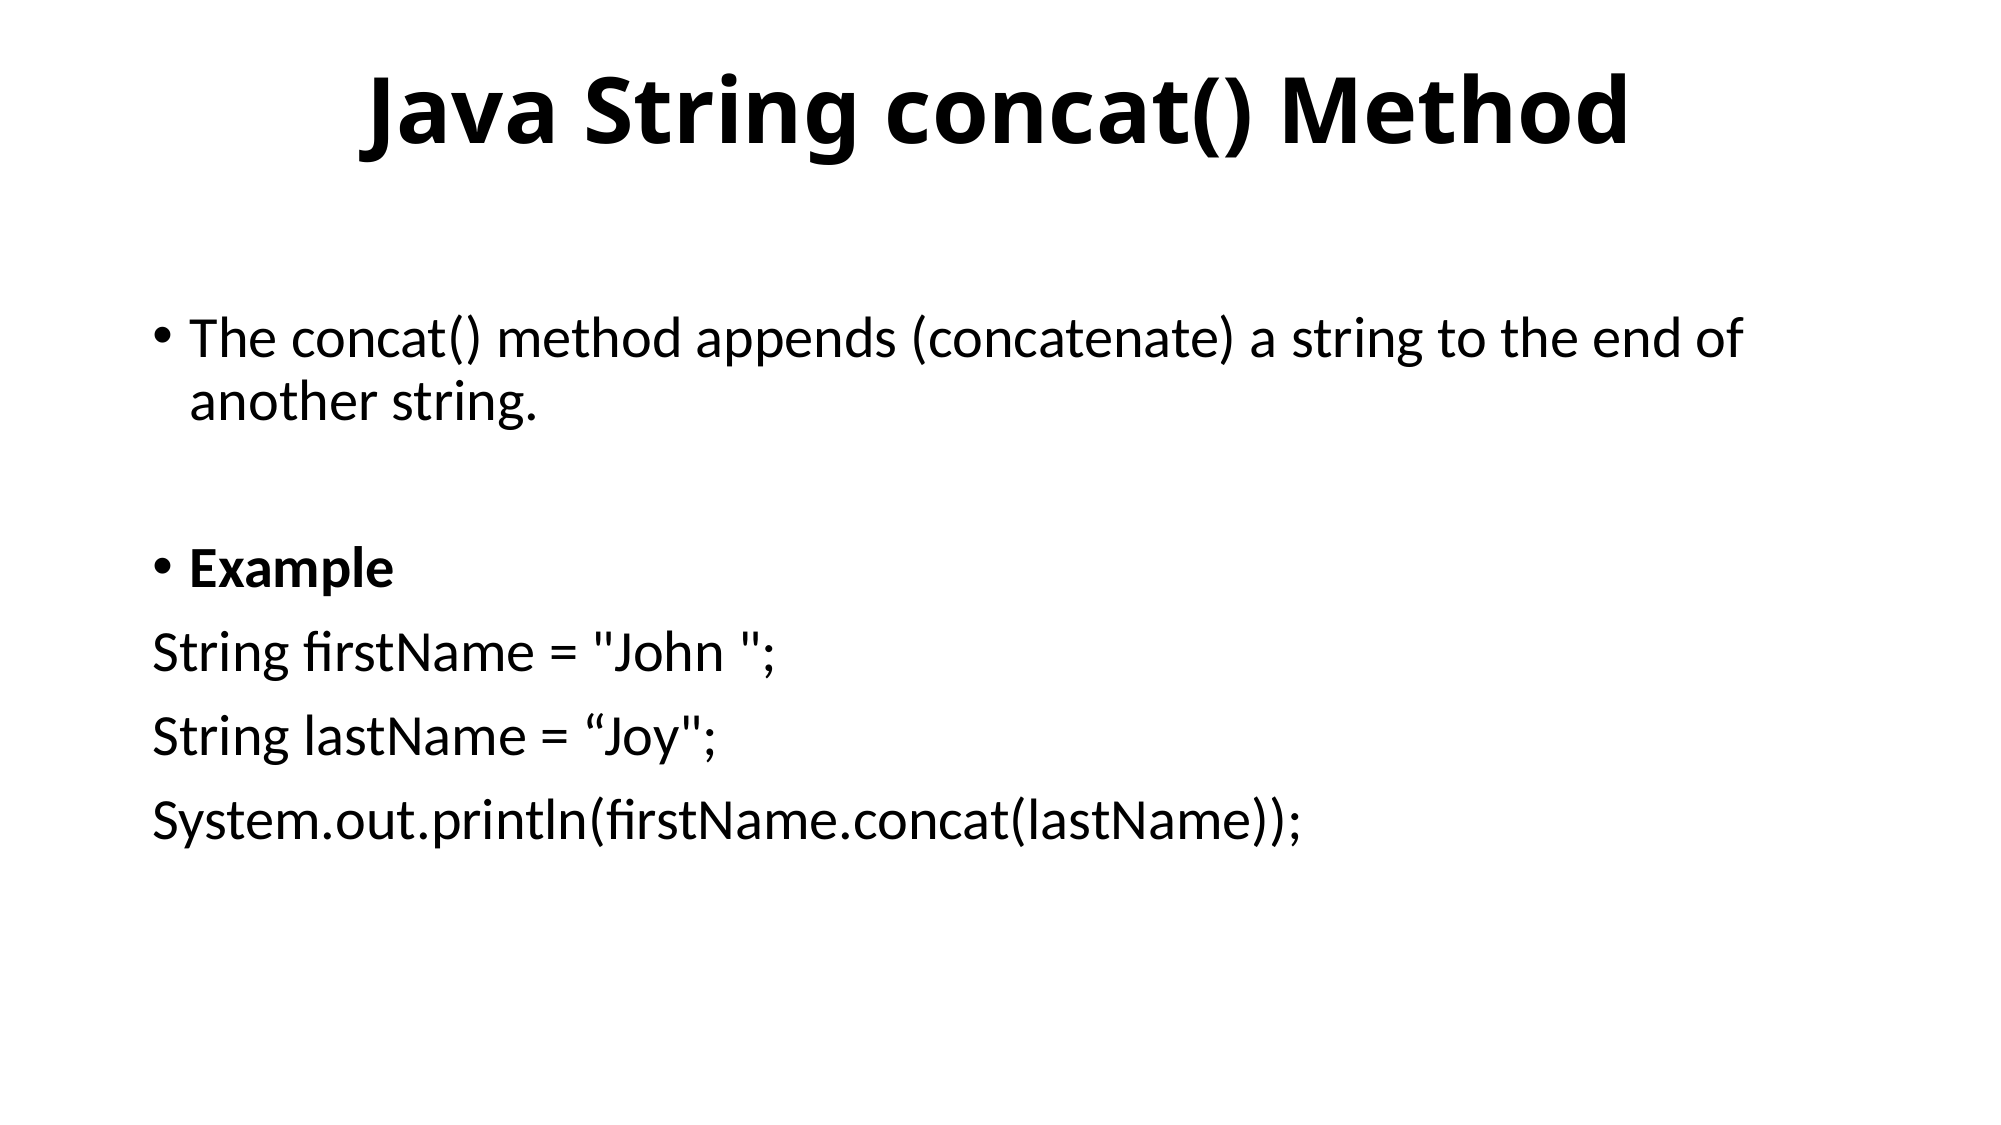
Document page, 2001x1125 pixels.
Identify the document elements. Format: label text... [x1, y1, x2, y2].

title Java String concat() Method [137, 59, 1863, 278]
list The concat() method appends (concatenate) a string to the end of another string. Example String firstName = "John "; String lastName = “Joy"; System.out.println(firstName.concat(lastName)); [137, 299, 1863, 1014]
